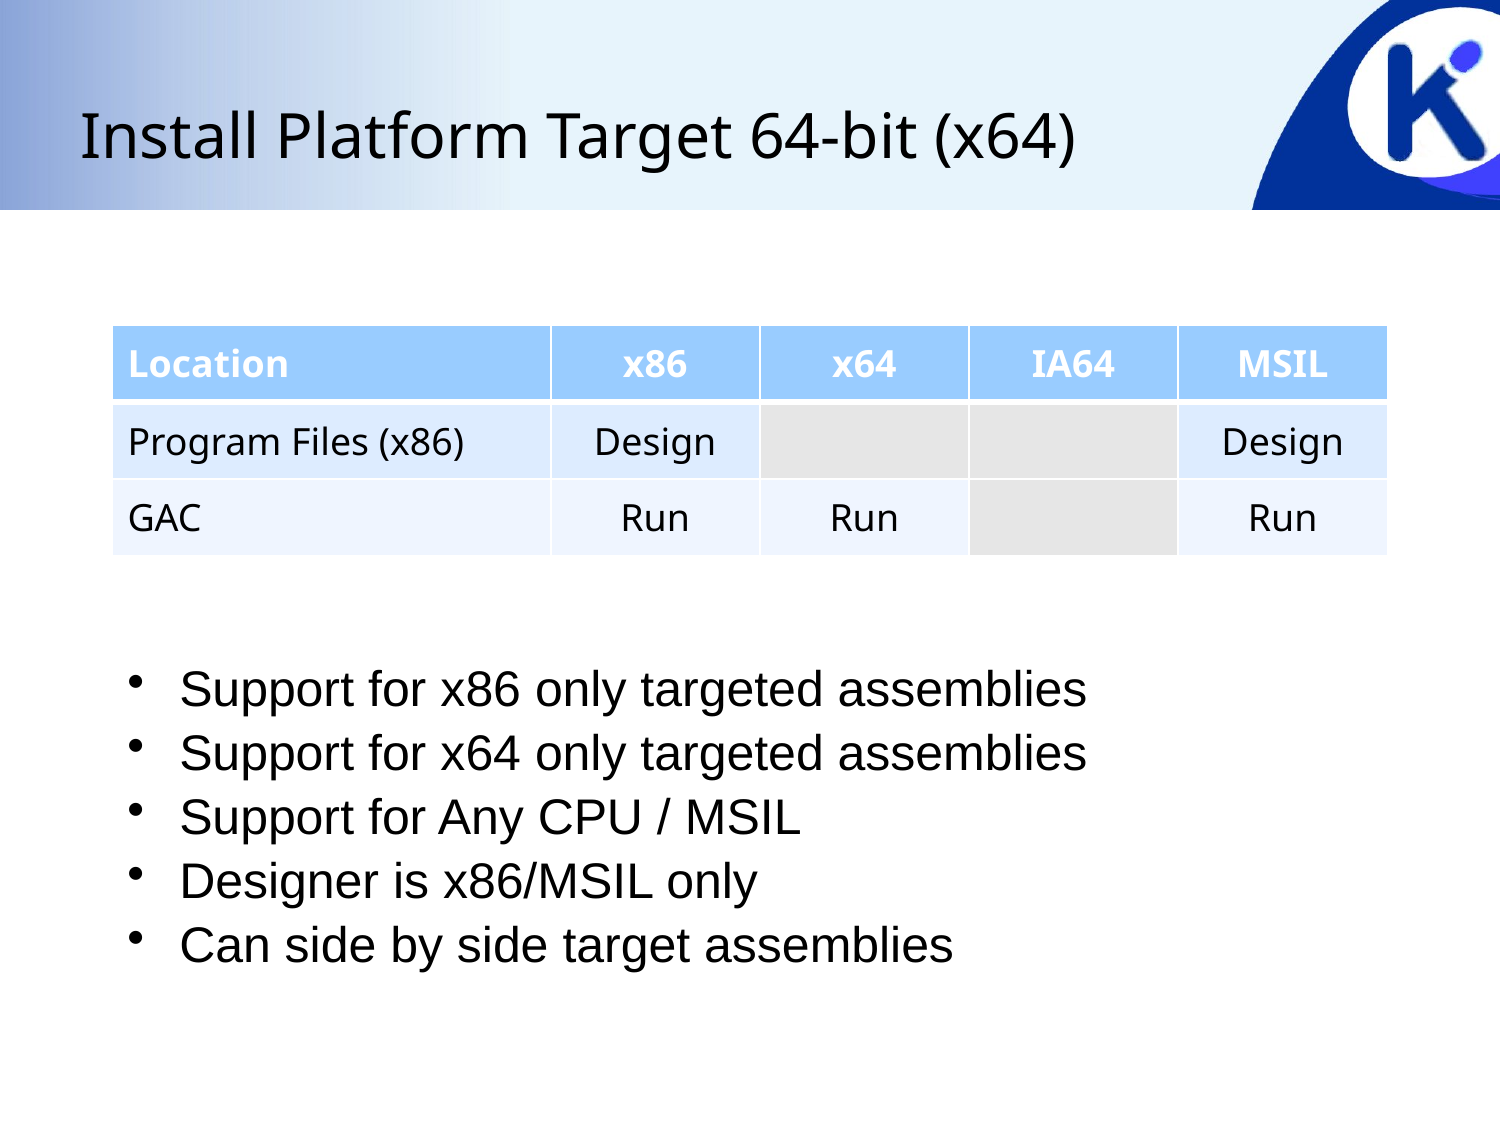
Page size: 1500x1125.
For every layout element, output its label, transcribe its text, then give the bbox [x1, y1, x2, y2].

table_header Location [113, 326, 550, 399]
table_cell Program Files (x86) [113, 405, 550, 478]
table_cell [970, 480, 1177, 555]
table_cell Design [1179, 405, 1387, 478]
table_cell Run [761, 480, 968, 555]
table_header x86 [552, 326, 759, 399]
table_cell Design [552, 405, 759, 478]
table_header MSIL [1179, 326, 1387, 399]
table_header x64 [761, 326, 968, 399]
table_header IA64 [970, 326, 1177, 399]
picture [0, 0, 1500, 46]
table_cell [761, 405, 968, 478]
table_cell GAC [113, 480, 550, 555]
table_cell Run [552, 480, 759, 555]
text_box Support for x86 only targeted assemblies Support for x64 only targeted assemblies Support for Any CPU / MSIL Designer is x86/MSIL only Can side by side target assemblies [112, 656, 1388, 1075]
table_cell Run [1179, 480, 1387, 555]
table_cell [970, 405, 1177, 478]
title Install Platform Target 64-bit (x64) [0, 46, 1500, 235]
